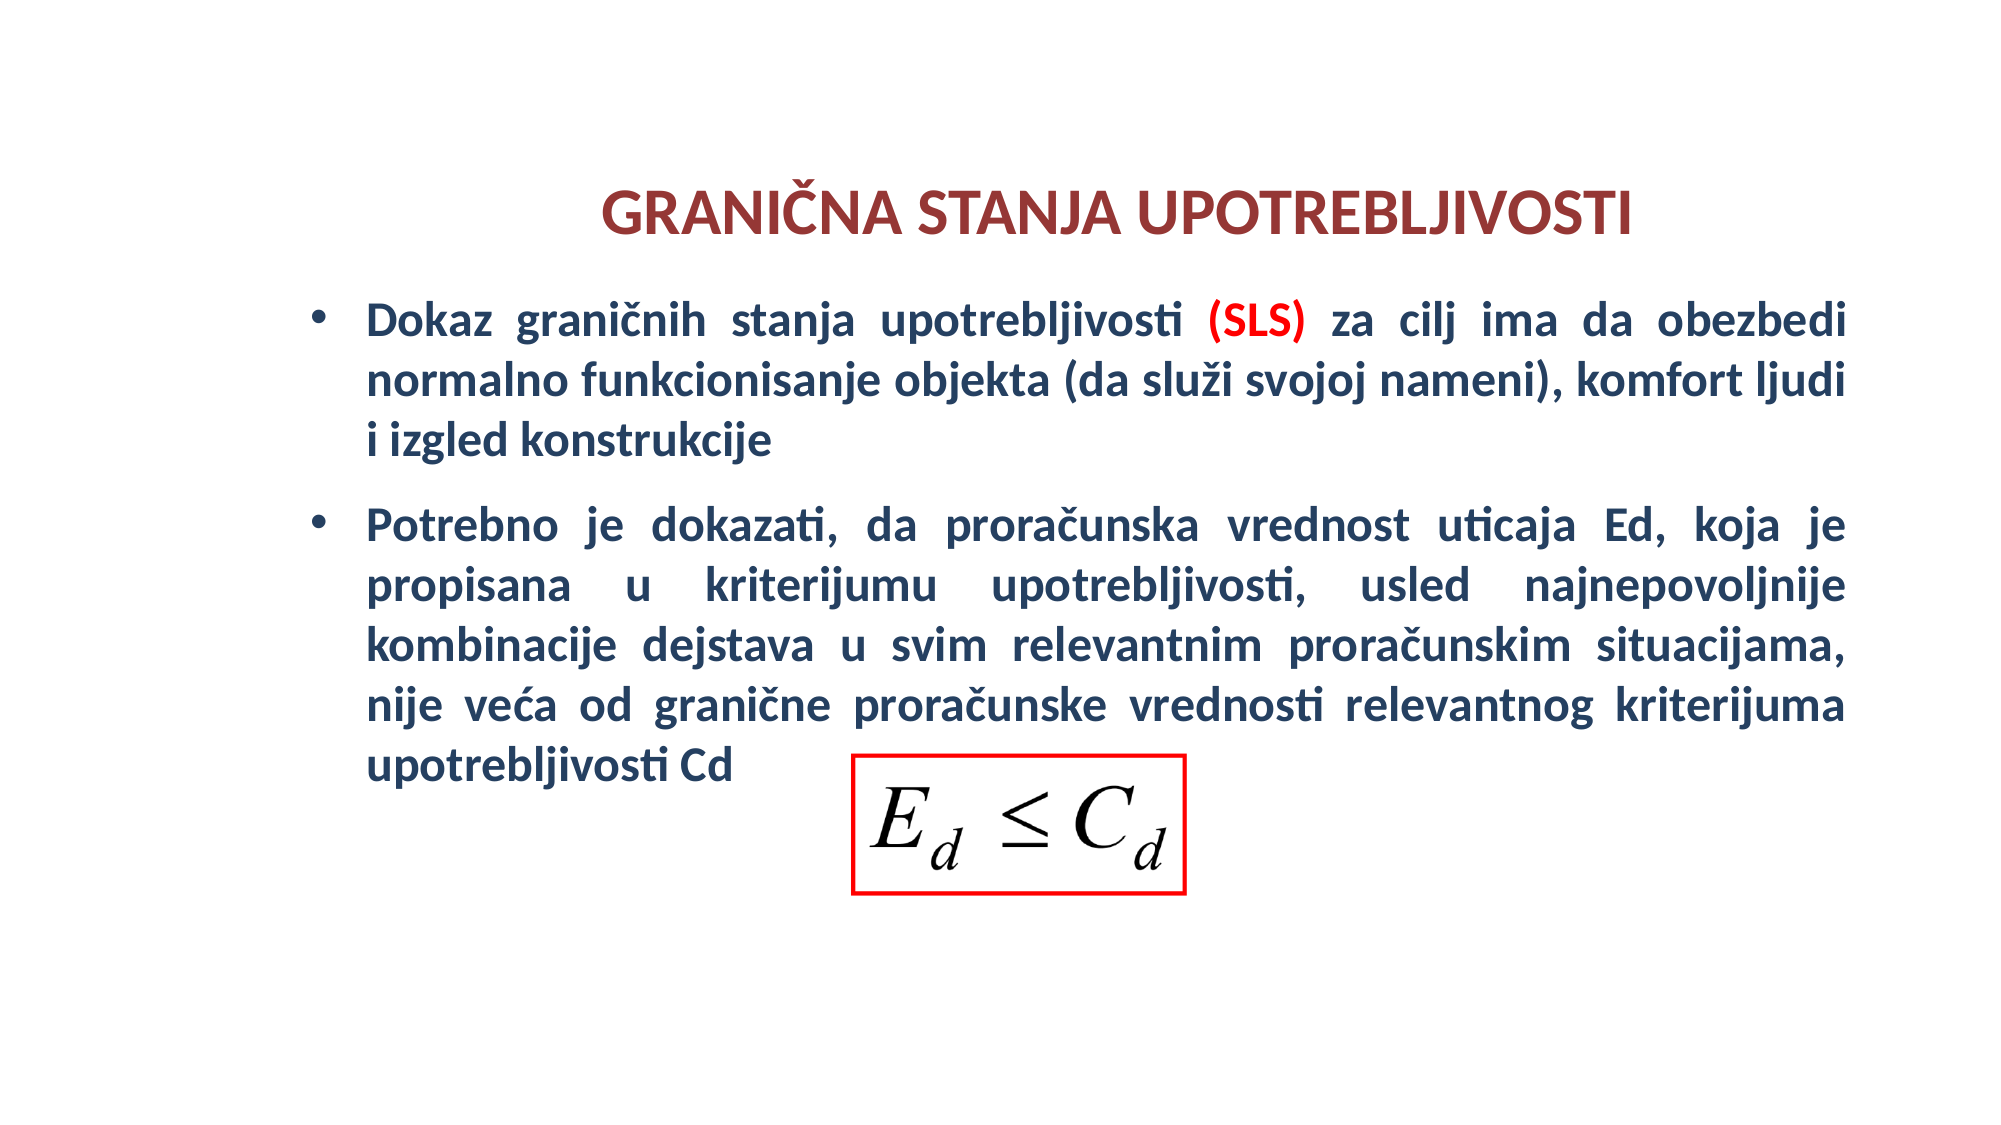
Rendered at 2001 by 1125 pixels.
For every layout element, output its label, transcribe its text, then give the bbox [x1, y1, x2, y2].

text_box GRANIČNA STANJA UPOTREBLJIVOSTI [279, 160, 1957, 256]
picture [848, 751, 1190, 898]
text_box Dokaz graničnih stanja upotrebljivosti (SLS) za cilj ima da obezbedi normalno funkcionisanje objekta (da služi svojoj nameni), komfort ljudi i izgled konstrukcije Potrebno je dokazati, da proračunska vrednost uticaja Ed, koja je propisana u kriterijumu upotrebljivosti, usled najnepovoljnije kombinacije dejstava u svim relevantnim proračunskim situacijama, nije veća od granične proračunske vrednosti relevantnog kriterijuma upotrebljivosti Cd [220, 278, 1863, 919]
